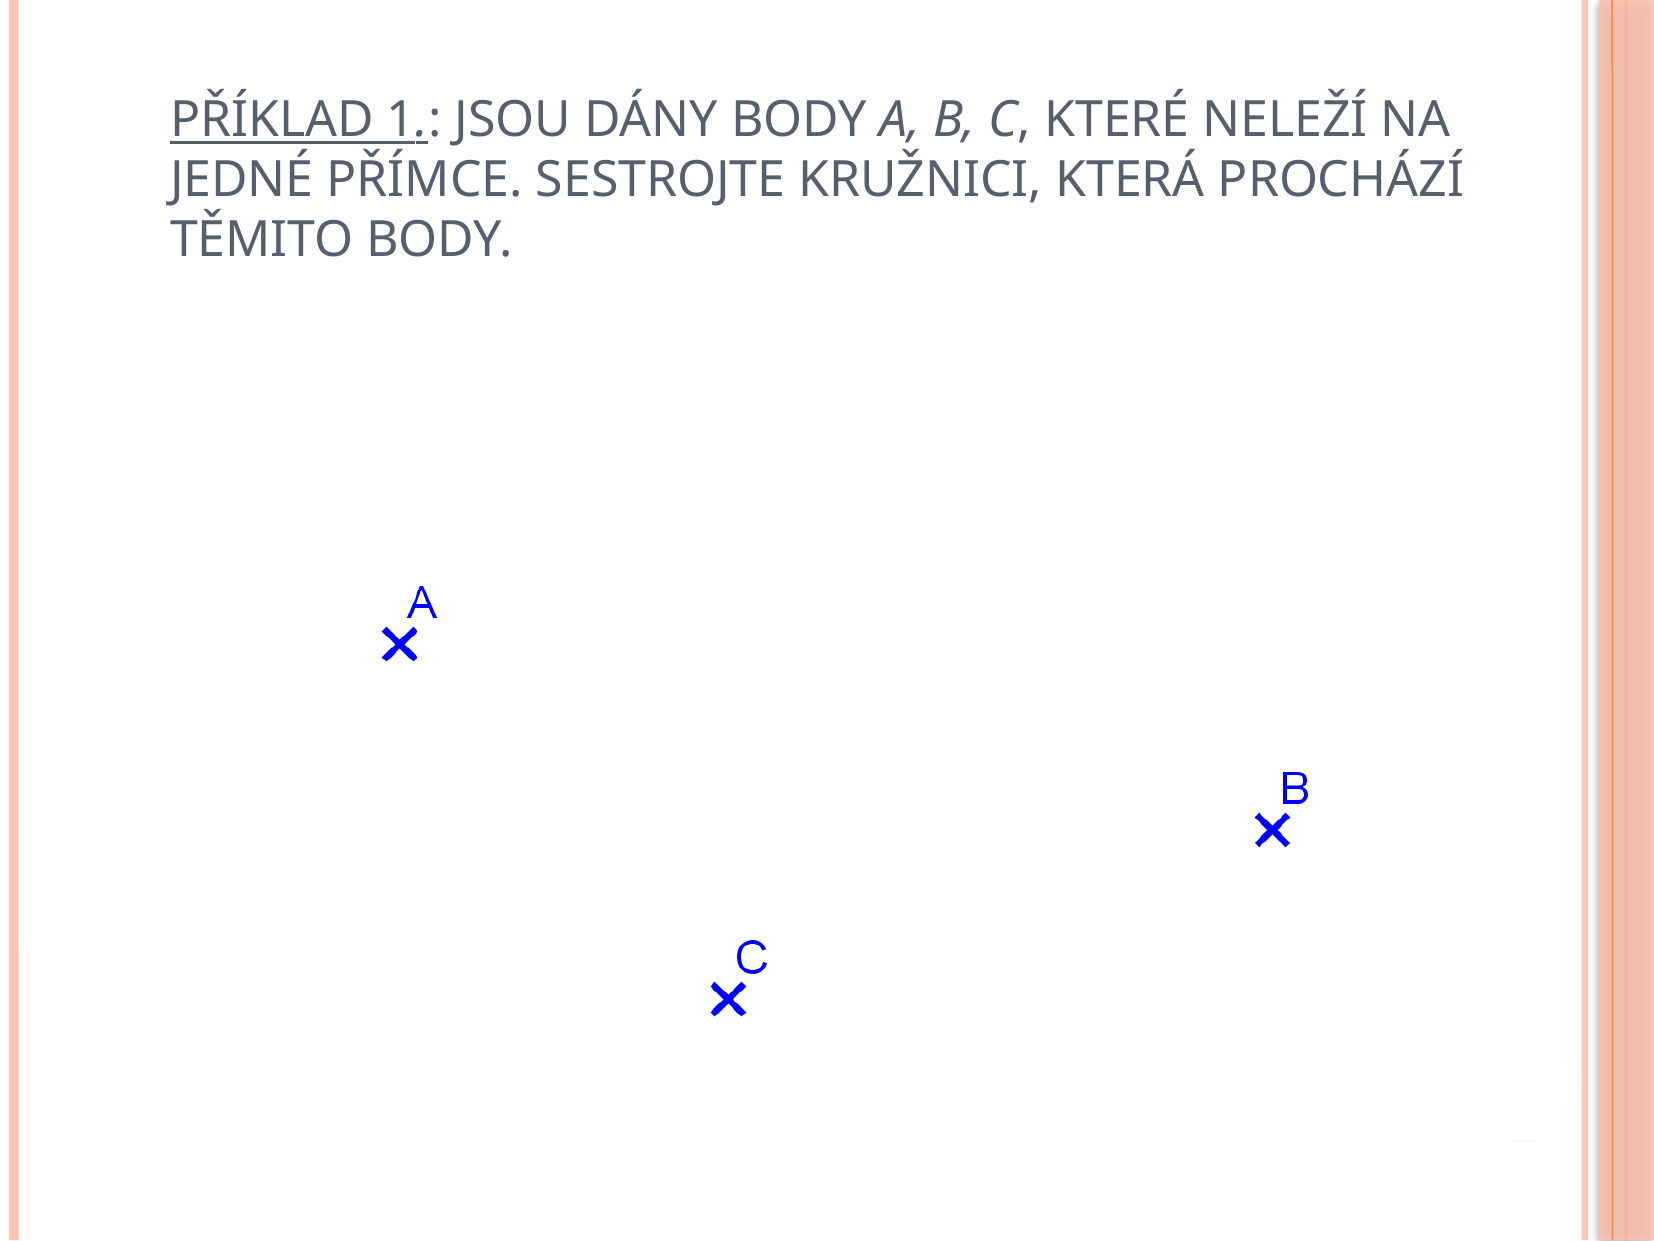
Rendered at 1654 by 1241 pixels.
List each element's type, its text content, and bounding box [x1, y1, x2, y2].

title Příklad 1.: Jsou dány body A, B, C, které neleží na jedné přímce. Sestrojte kružnici, která prochází těmito body. [153, 51, 1566, 276]
picture [247, 418, 1578, 1141]
